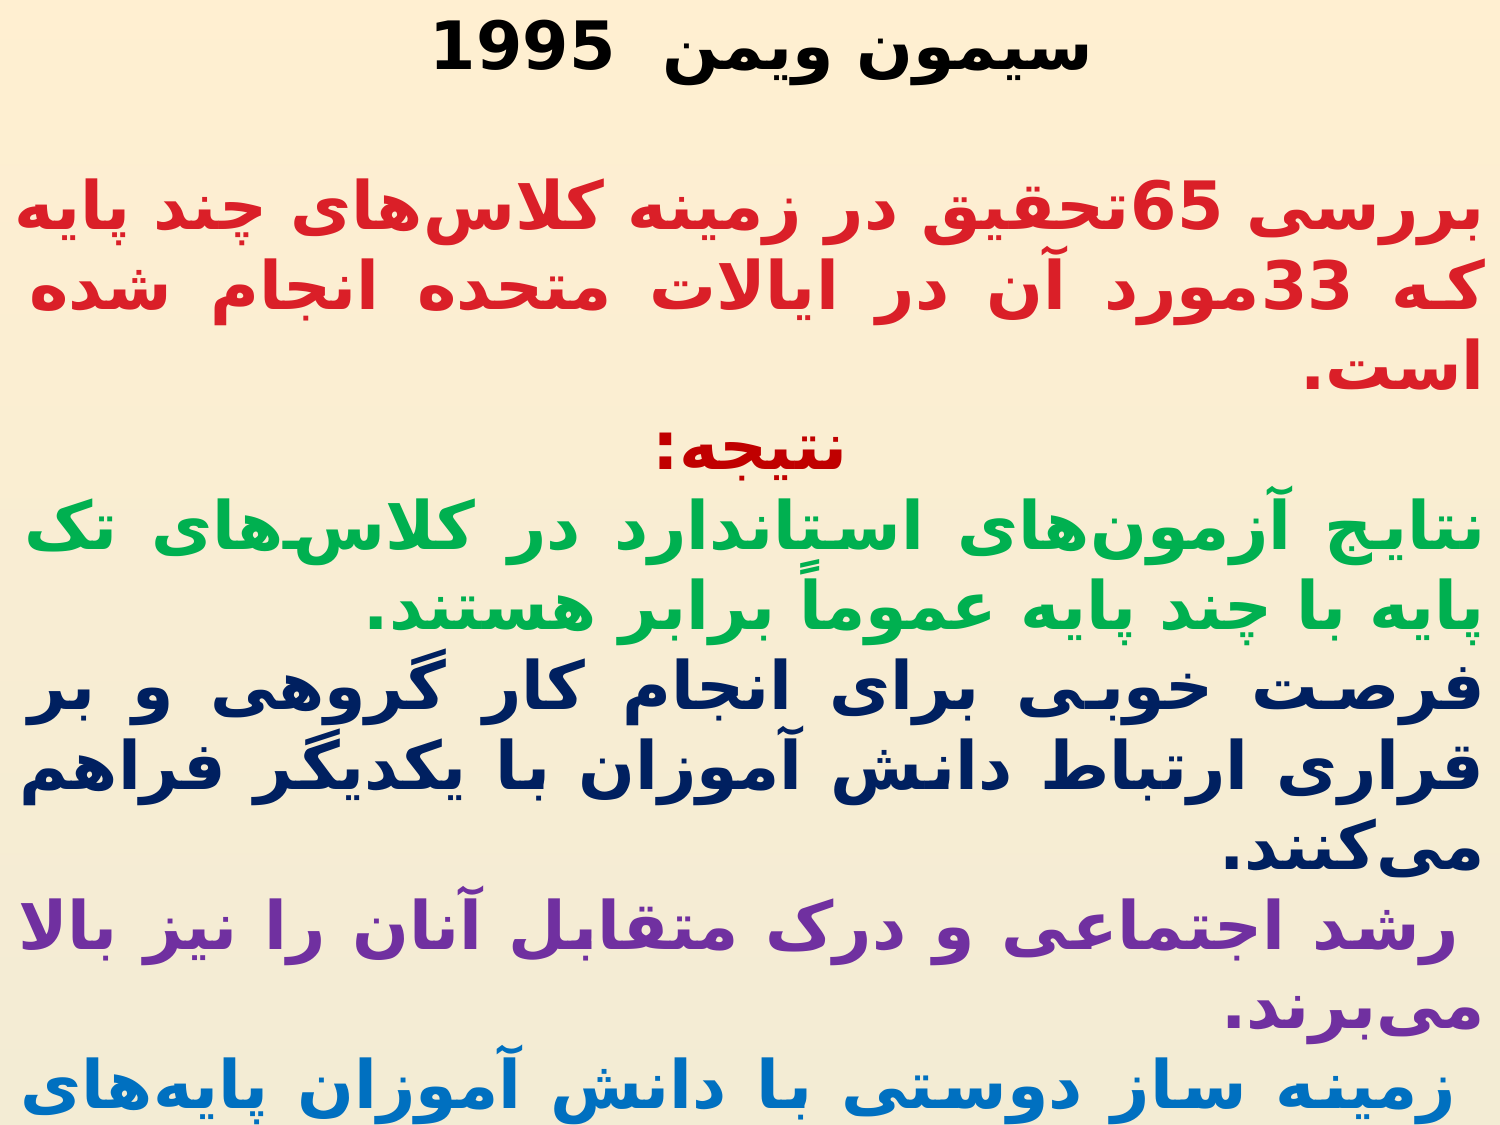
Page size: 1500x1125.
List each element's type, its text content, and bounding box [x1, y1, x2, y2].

text_box سیمون ویمن 1995 بررسی 65تحقیق در زمینه کلاس‌های چند پایه که 33مورد آن در ایالات متحده انجام شده است. نتیجه: نتایج آزمون‌های استاندارد در کلاس‌های تک پایه با چند پایه عموماً برابر هستند. فرصت خوبی برای انجام کار گروهی و بر قراری ارتباط دانش آموزان با یکدیگر فراهم می‌کنند. رشد اجتماعی و درک متقابل آنان را نیز بالا می‌برند. زمینه ساز دوستی با دانش آموزان پایه‌های دیگر هستند که خود این امر سبب می‌شود، دانش آموزان به نظرات یکدیگر اهمّیّت بدهند. [0, 0, 1500, 1125]
